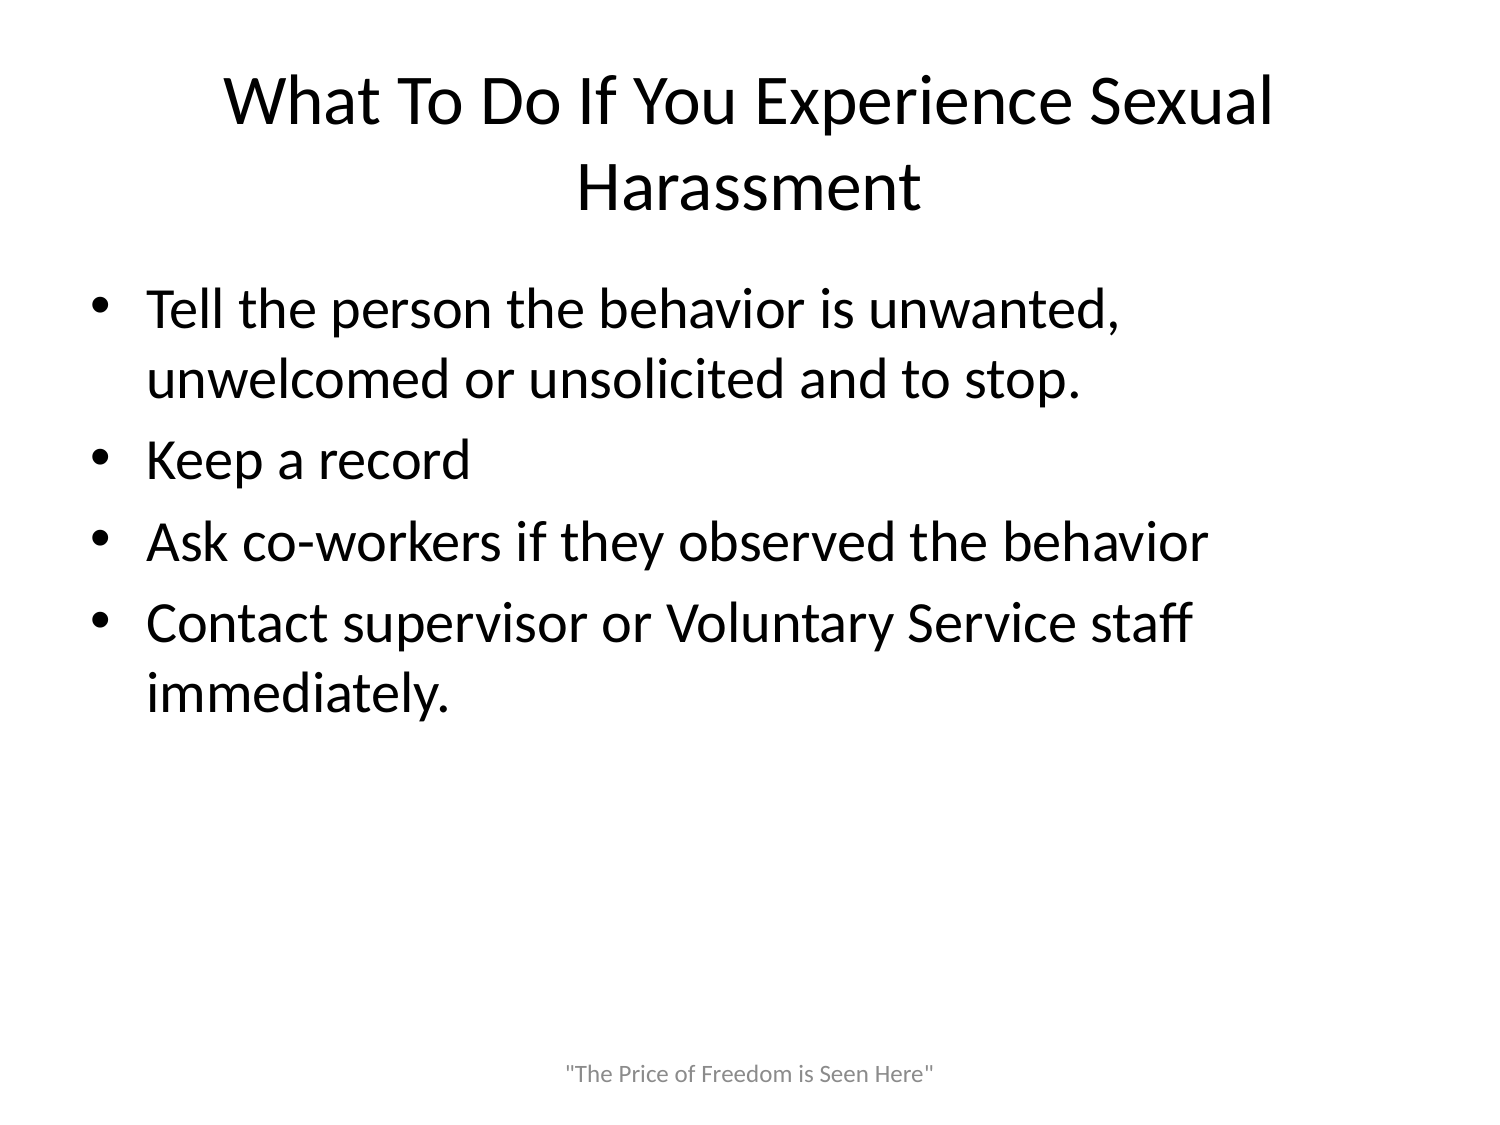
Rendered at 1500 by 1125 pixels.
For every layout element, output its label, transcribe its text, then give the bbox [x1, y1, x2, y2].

footer "The Price of Freedom is Seen Here" [512, 1042, 988, 1103]
list Tell the person the behavior is unwanted, unwelcomed or unsolicited and to stop. Keep a record Ask co-workers if they observed the behavior Contact supervisor or Voluntary Service staff immediately. [75, 262, 1425, 1005]
title What To Do If You Experience Sexual Harassment [75, 45, 1425, 233]
